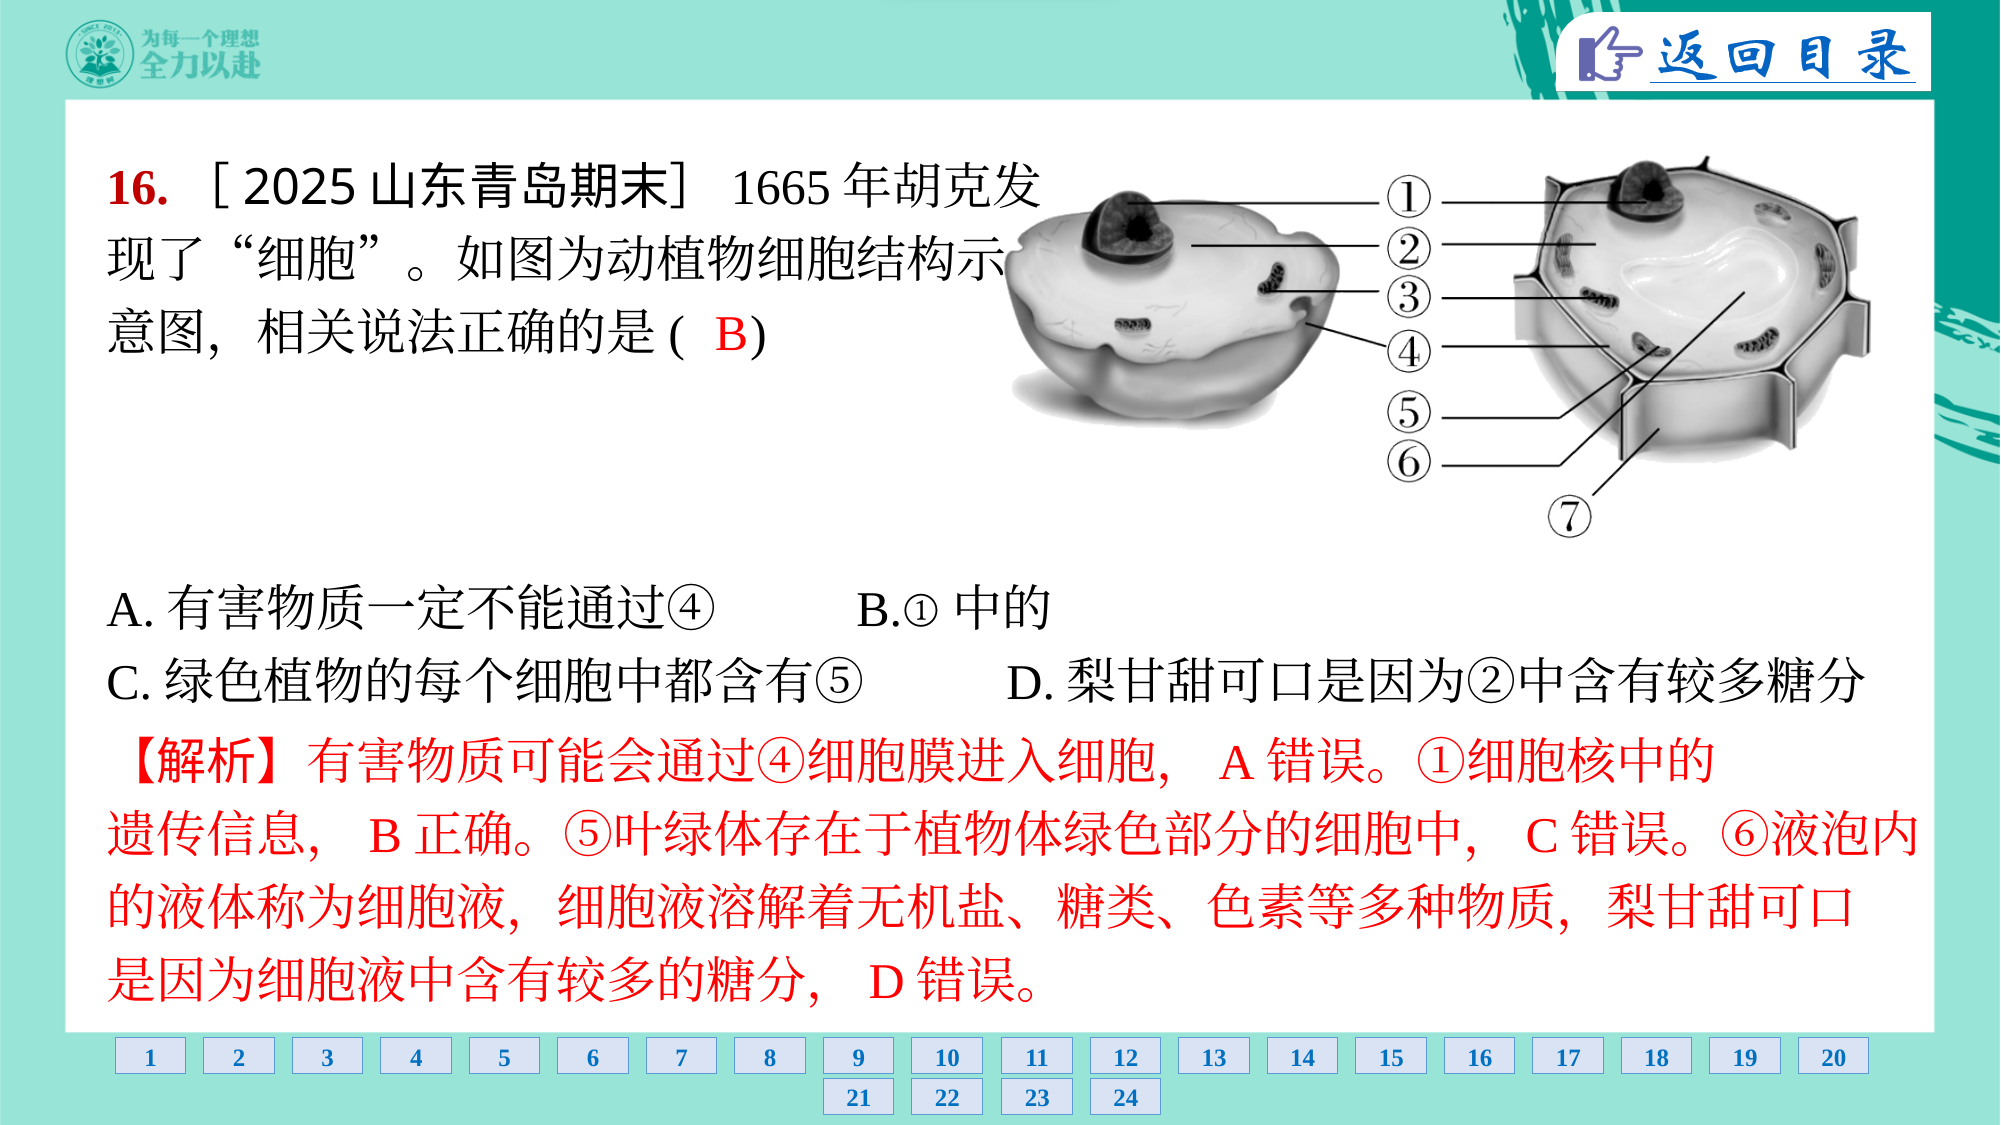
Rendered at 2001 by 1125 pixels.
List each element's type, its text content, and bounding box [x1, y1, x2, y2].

picture [0, 0, 2000, 1125]
text_box 16.［2025山东青岛期末］1665年胡克发 现了“细胞”。如图为动植物细胞结构示 意图，相关说法正确的是( ) [106, 141, 1001, 361]
text_box B [696, 287, 767, 361]
